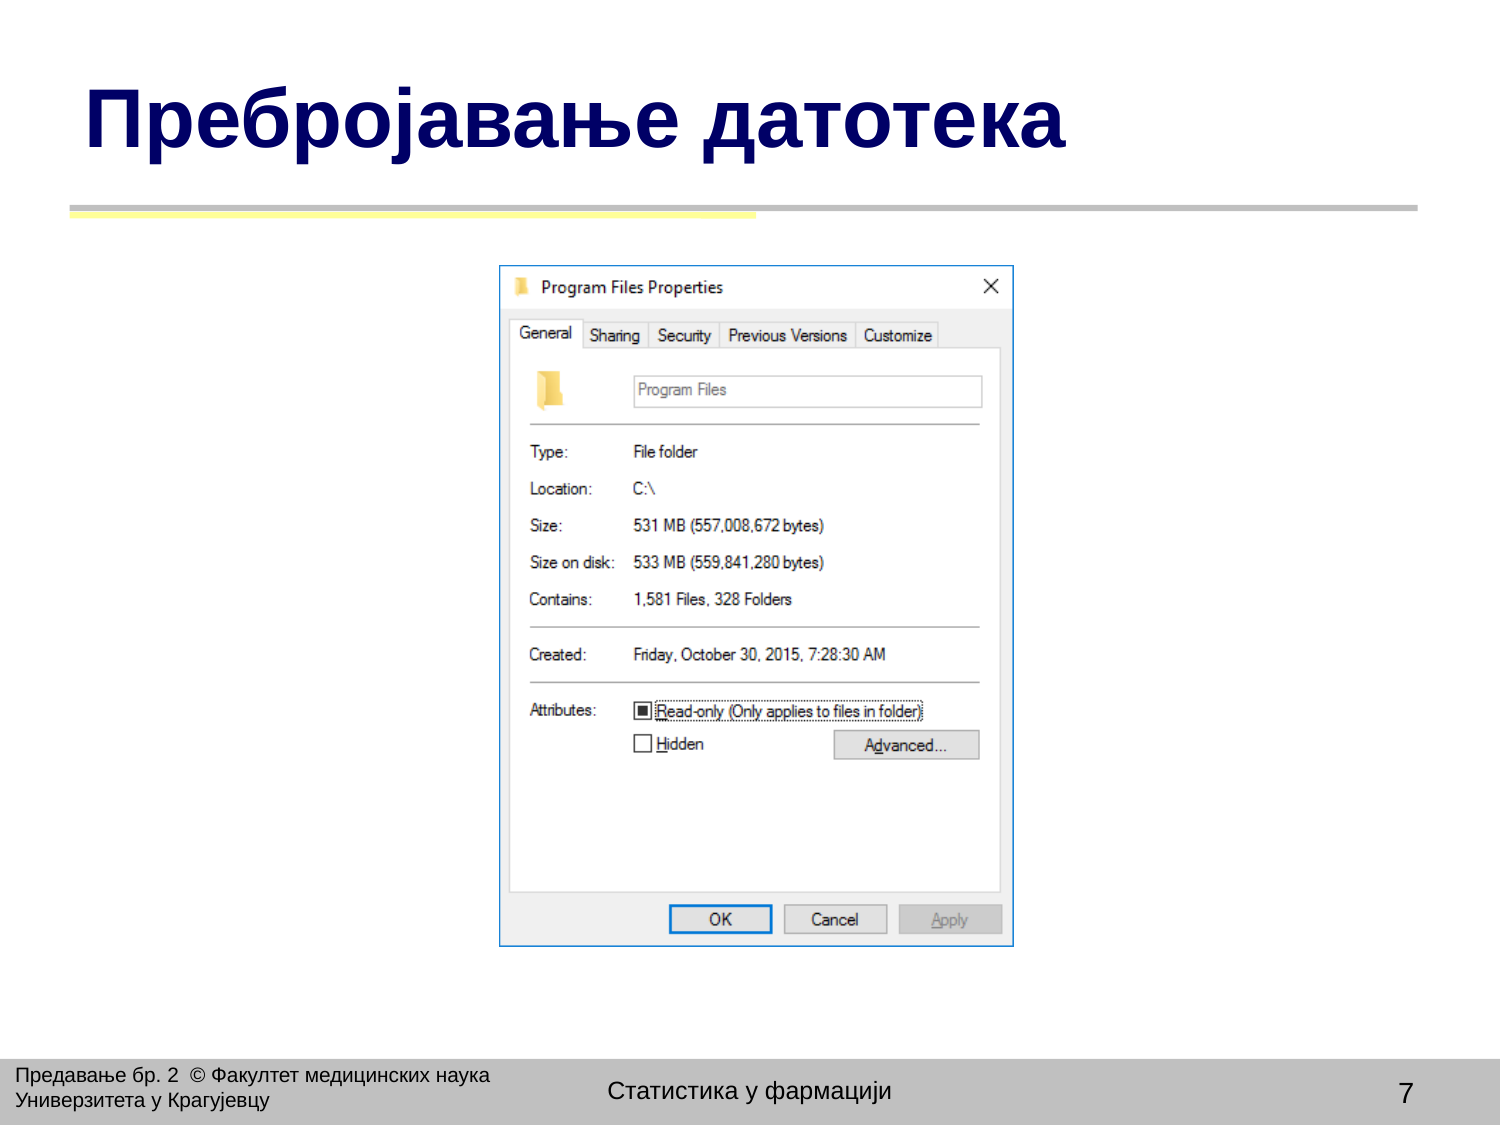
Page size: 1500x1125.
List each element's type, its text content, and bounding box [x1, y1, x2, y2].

footer Статистика у фармацији [512, 1066, 988, 1125]
slide_number Предавање бр. 2 © Факултет медицинских наука Универзитета у Крагујевцу [0, 1053, 602, 1108]
slide_number 7 [1079, 1066, 1430, 1125]
title Пребројавање датотека [69, 19, 1426, 208]
picture [499, 265, 1014, 947]
